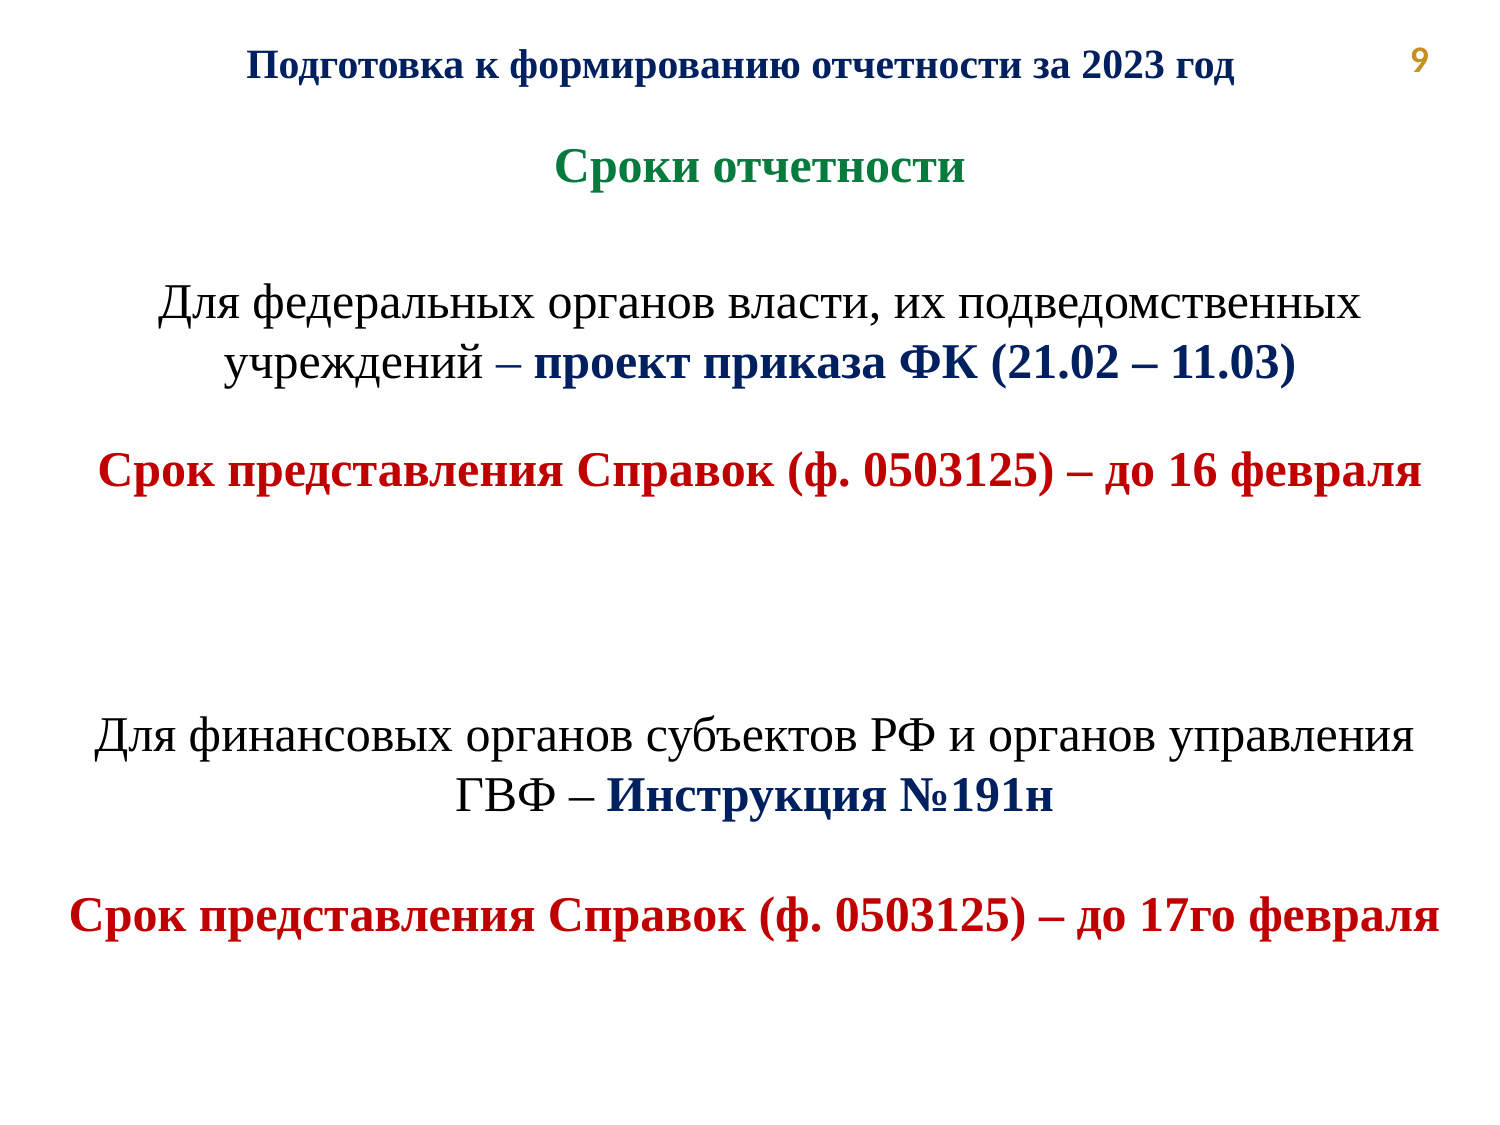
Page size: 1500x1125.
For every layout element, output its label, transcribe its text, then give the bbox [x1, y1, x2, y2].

text_box Для федеральных органов власти, их подведомственных учреждений – проект приказа ФК (21.02 – 11.03) Срок представления Справок (ф. 0503125) – до 16 февраля [45, 261, 1474, 504]
slide_number 9 [1386, 27, 1469, 88]
text_box Сроки отчетности [105, 125, 1415, 200]
text_box Для финансовых органов субъектов РФ и органов управления ГВФ – Инструкция №191н Срок представления Справок (ф. 0503125) – до 17го февраля [40, 694, 1469, 949]
text_box Подготовка к формированию отчетности за 2023 год [213, 28, 1268, 94]
